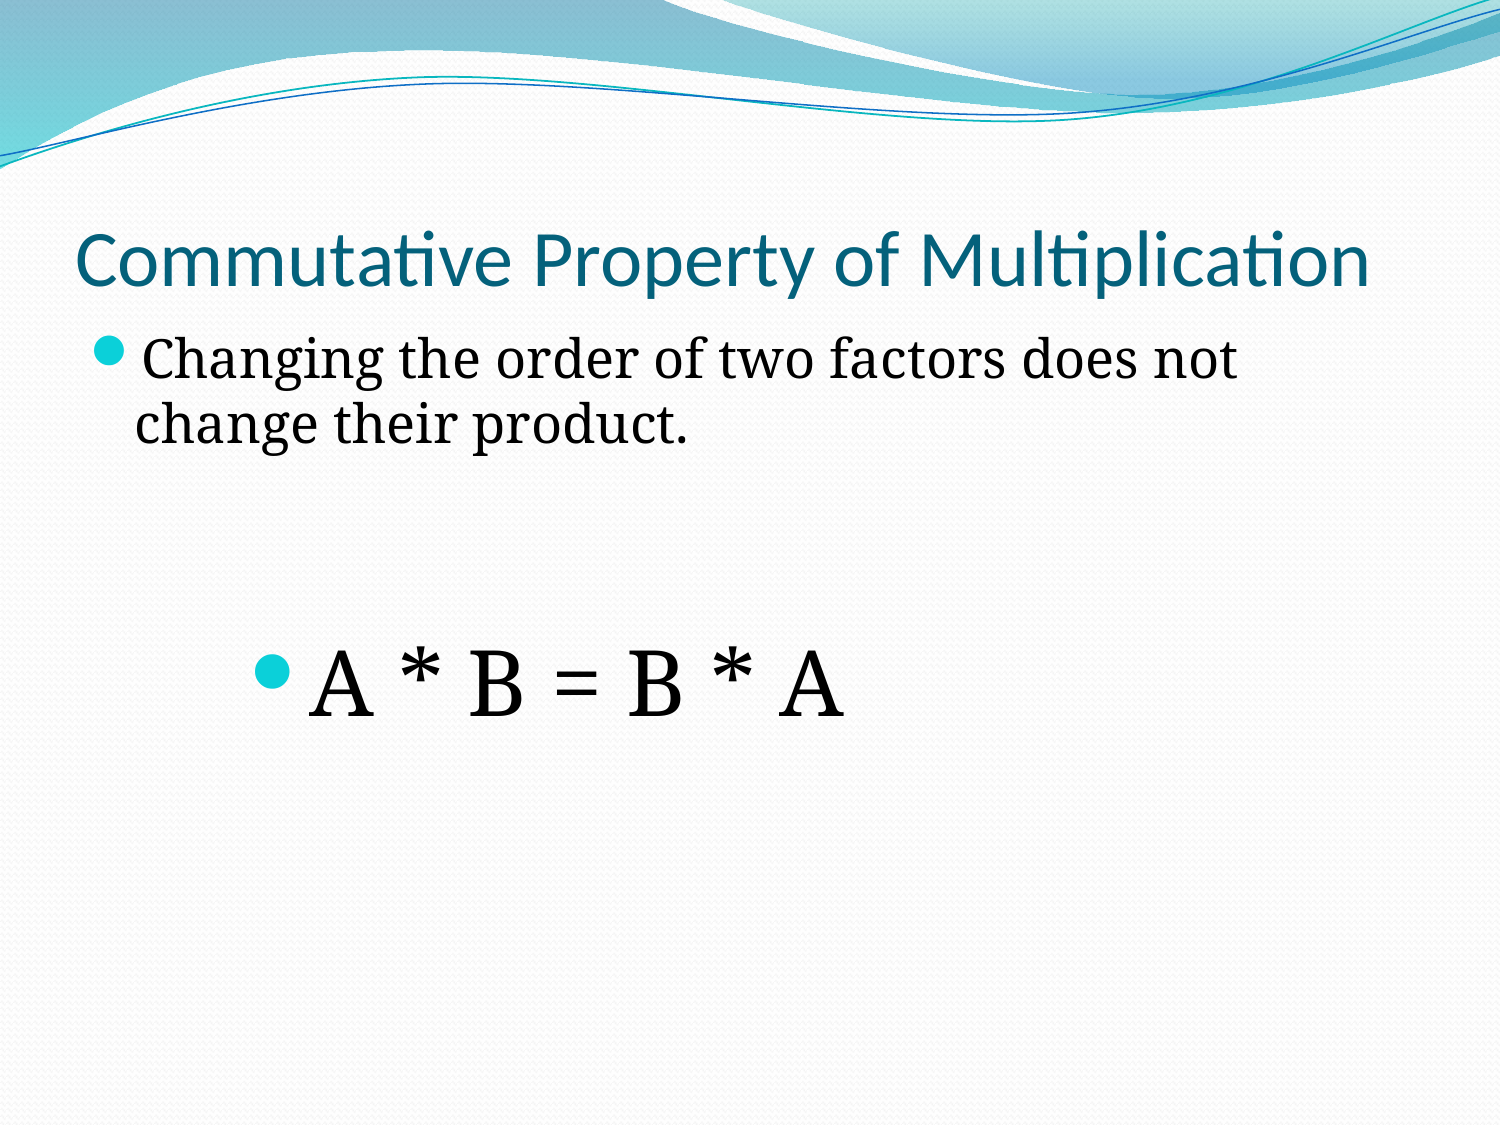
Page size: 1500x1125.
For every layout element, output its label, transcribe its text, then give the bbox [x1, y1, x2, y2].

title Commutative Property of Multiplication [75, 115, 1425, 303]
list Changing the order of two factors does not change their product. A * B = B * A [75, 317, 1425, 1038]
